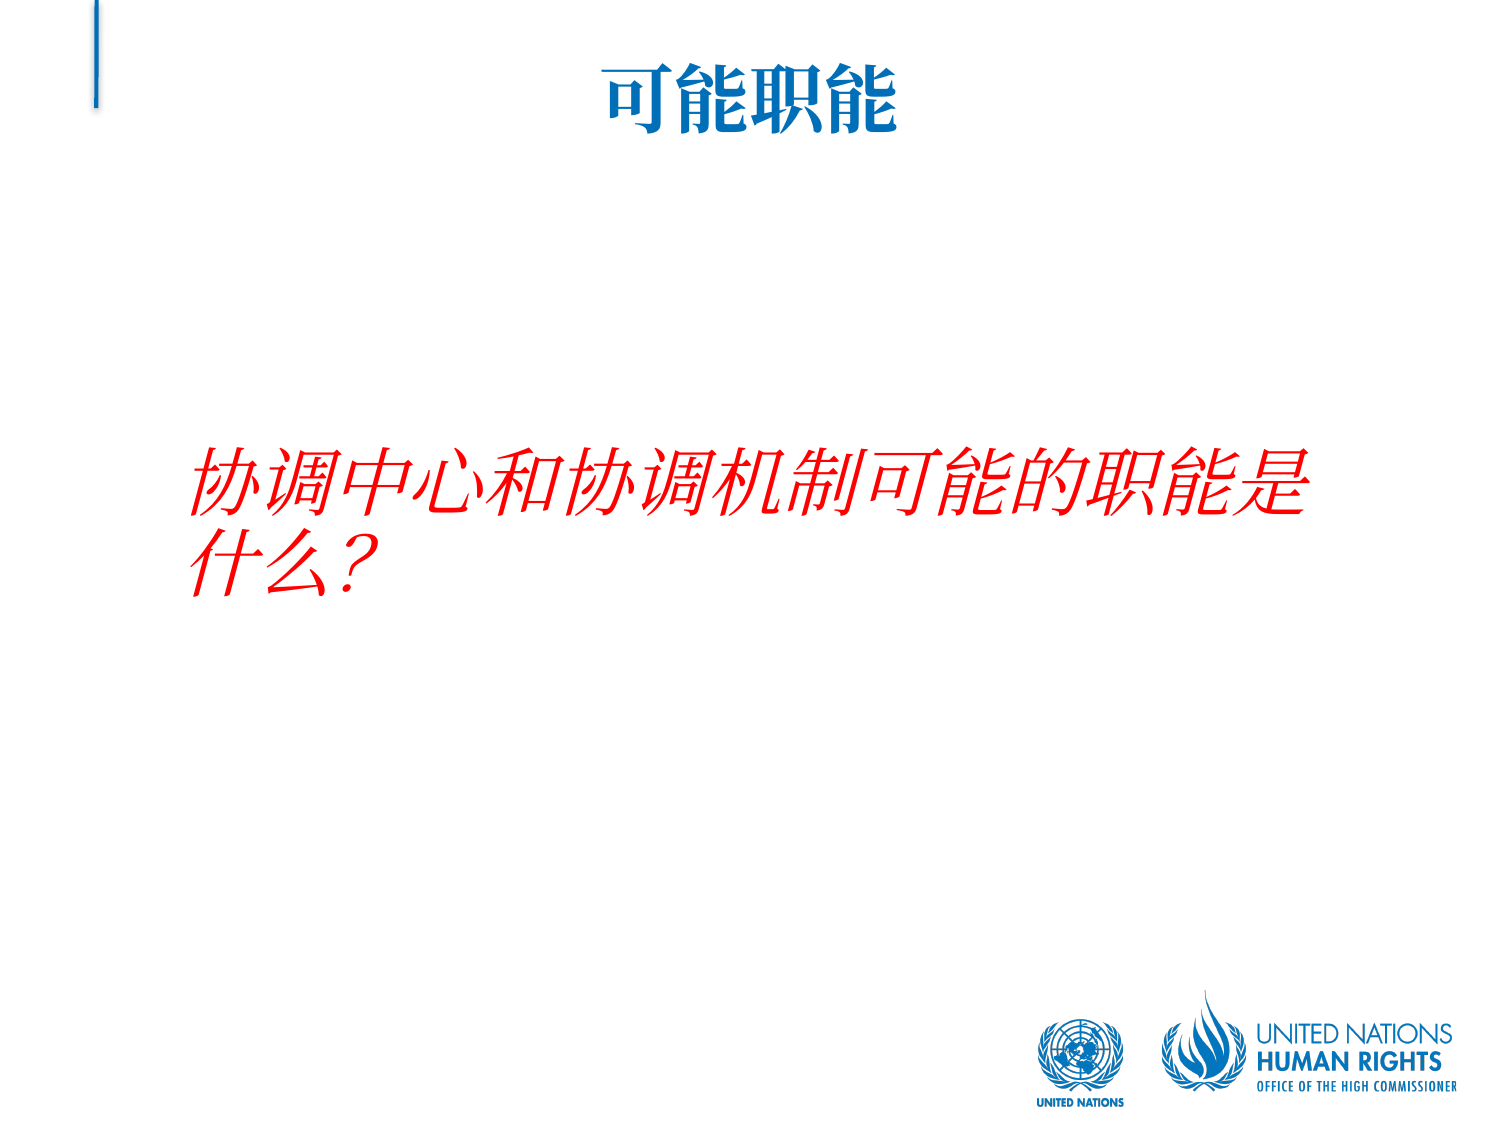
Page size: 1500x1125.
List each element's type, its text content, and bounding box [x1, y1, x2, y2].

picture [1037, 990, 1457, 1107]
title 可能职能 [62, 45, 1437, 224]
text_box 协调中心和协调机制可能的职能是什么？ [166, 283, 1325, 943]
